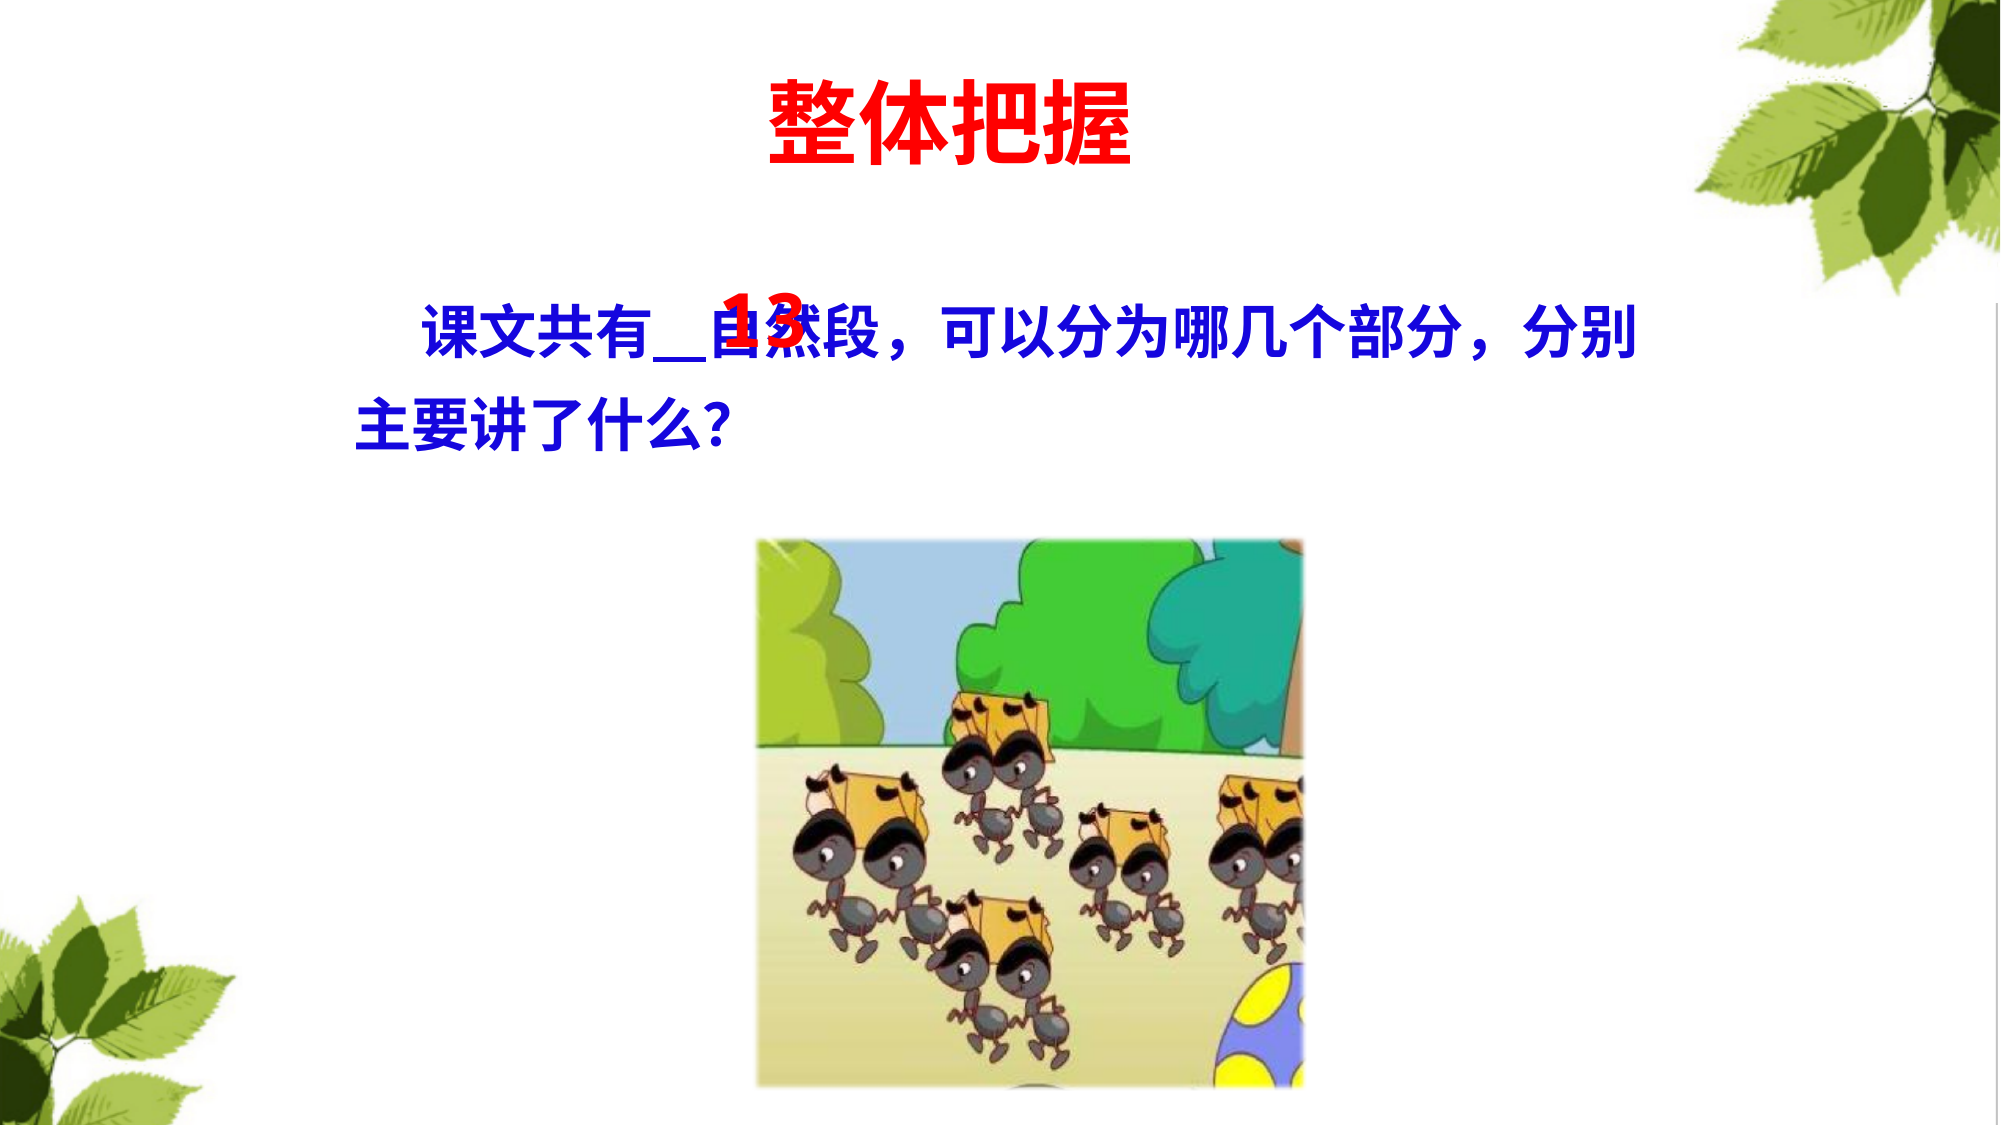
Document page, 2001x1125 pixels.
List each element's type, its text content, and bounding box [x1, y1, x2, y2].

text_box 13 [703, 265, 824, 370]
text_box 课文共有 自然段，可以分为哪几个部分，分别主要讲了什么？ [338, 263, 1709, 466]
picture [0, 0, 2001, 1125]
text_box 整体把握 [751, 58, 1192, 184]
